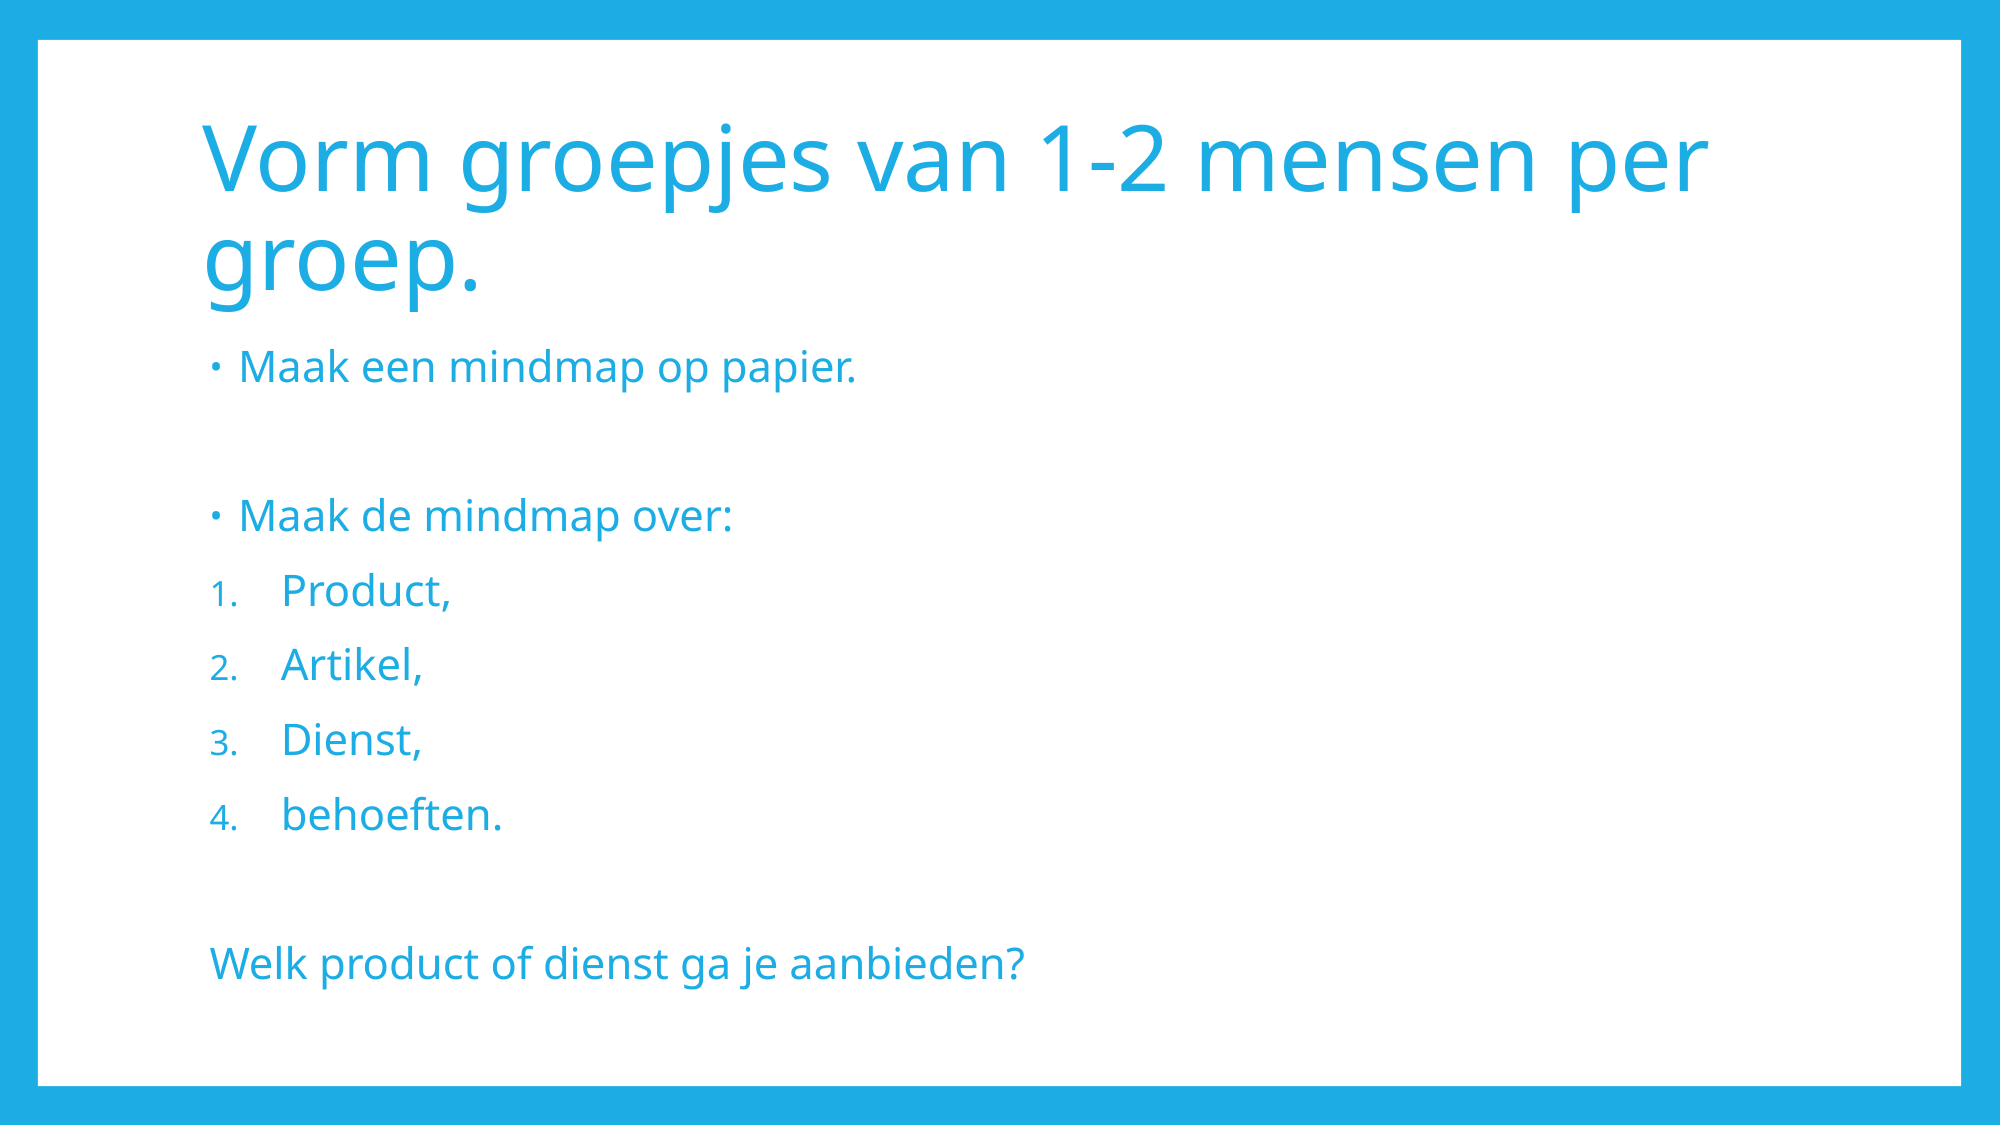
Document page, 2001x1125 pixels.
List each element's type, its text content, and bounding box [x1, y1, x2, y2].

title Vorm groepjes van 1-2 mensen per groep. [187, 99, 1808, 323]
list Maak een mindmap op papier. Maak de mindmap over: Product, Artikel, Dienst, behoeften. Welk product of dienst ga je aanbieden? [187, 337, 1808, 1000]
